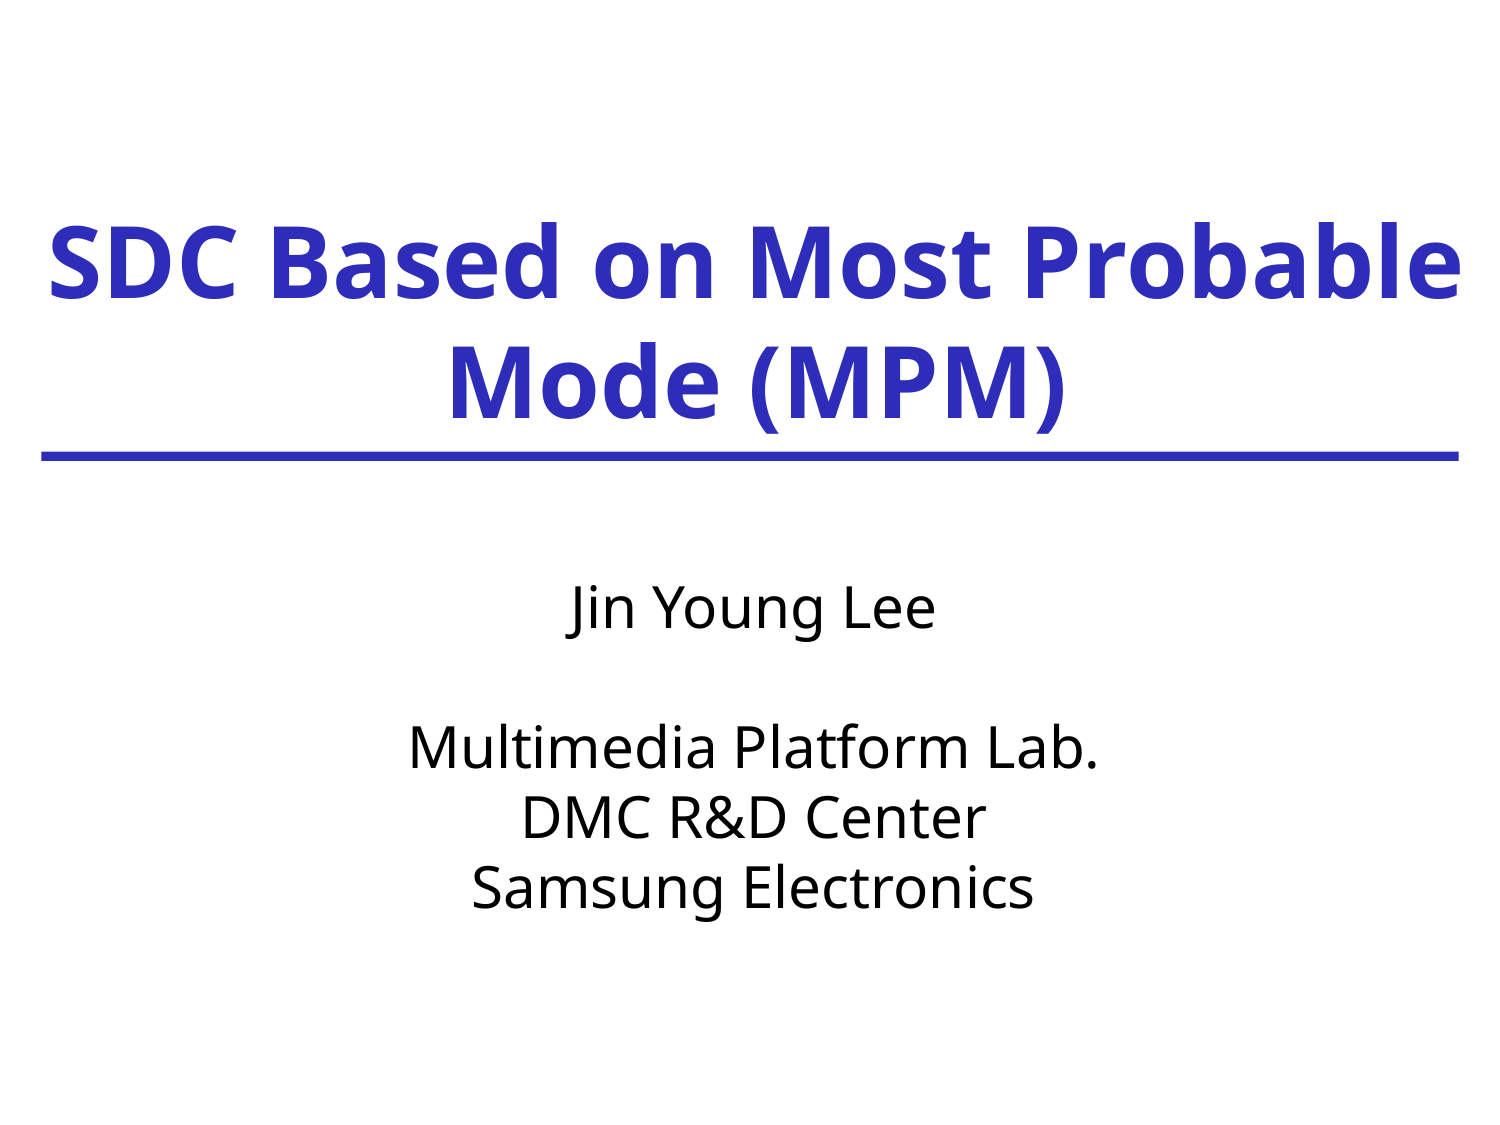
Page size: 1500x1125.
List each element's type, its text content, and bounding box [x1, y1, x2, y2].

subtitle Jin Young Lee Multimedia Platform Lab. DMC R&D Center Samsung Electronics [72, 562, 1436, 985]
text_box SDC Based on Most Probable Mode (MPM) [24, 191, 1489, 447]
